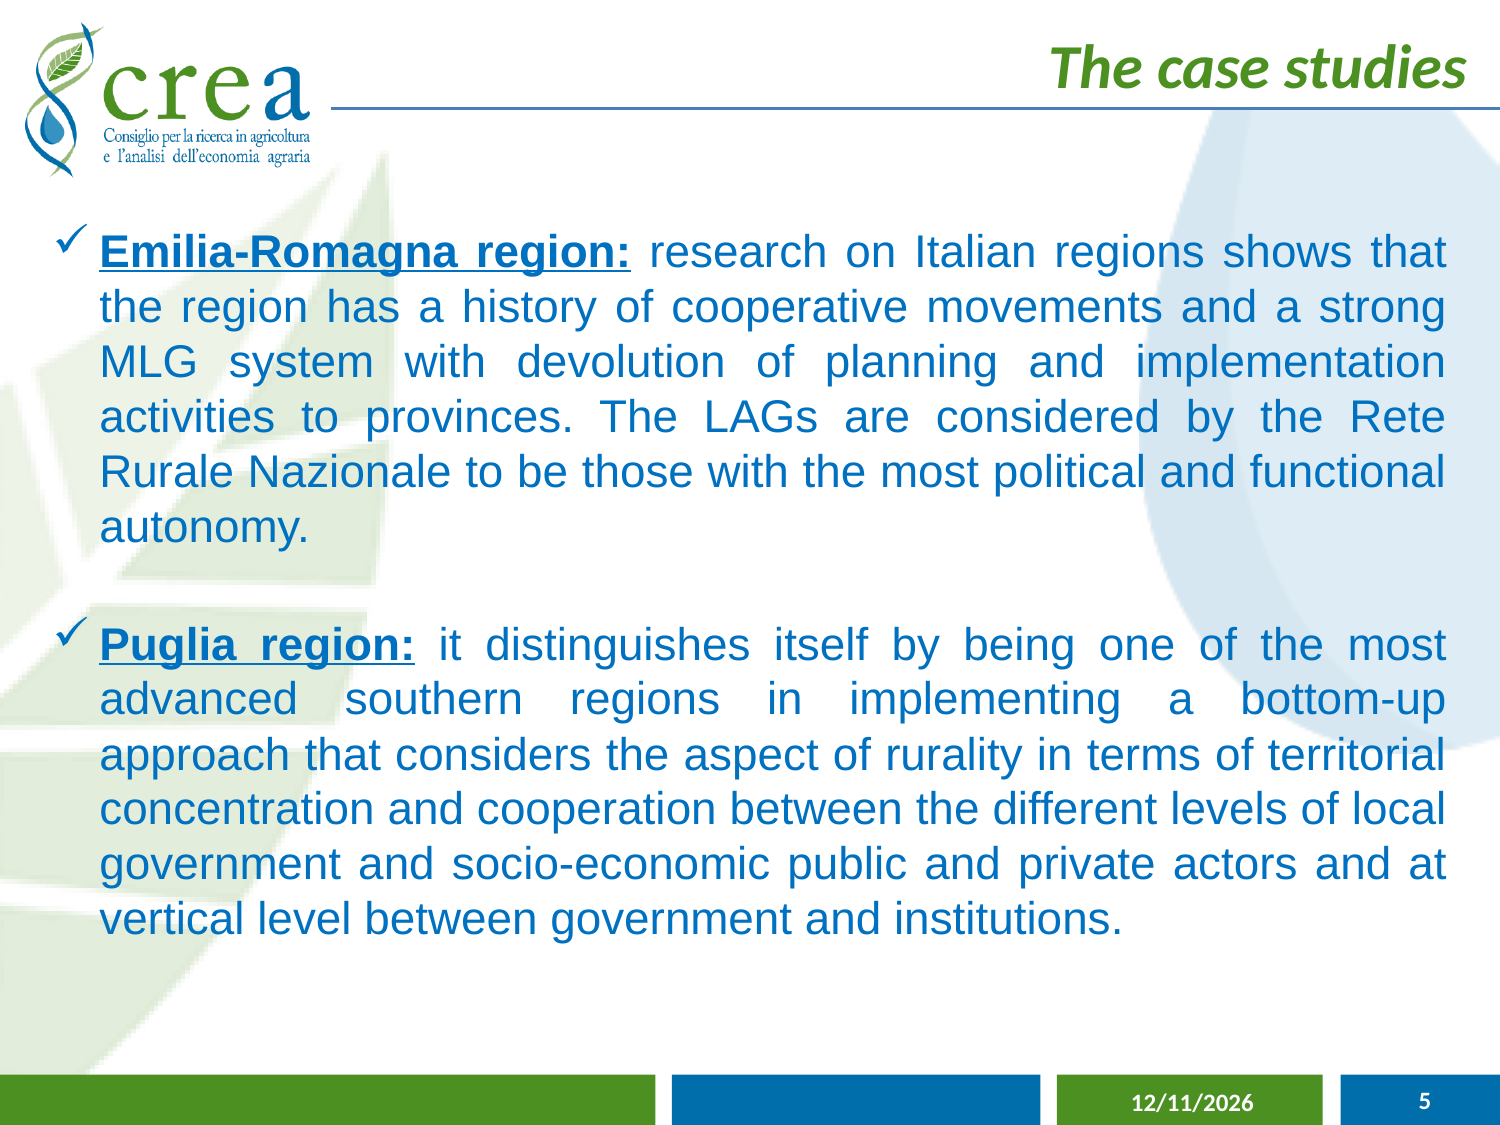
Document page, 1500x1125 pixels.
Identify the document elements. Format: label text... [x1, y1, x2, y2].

picture [0, 22, 408, 1079]
text_box Emilia-Romagna region: research on Italian regions shows that the region has a history of cooperative movements and a strong MLG system with devolution of planning and implementation activities to provinces. The LAGs are considered by the Rete Rurale Nazionale to be those with the most political and functional autonomy. [37, 214, 1463, 559]
picture [1139, 110, 1500, 754]
text_box Puglia region: it distinguishes itself by being one of the most advanced southern regions in implementing a bottom-up approach that considers the aspect of rurality in terms of territorial concentration and cooperation between the different levels of local government and socio-economic public and private actors and at vertical level between government and institutions. [37, 606, 1463, 952]
list The case studies [336, 19, 1483, 90]
